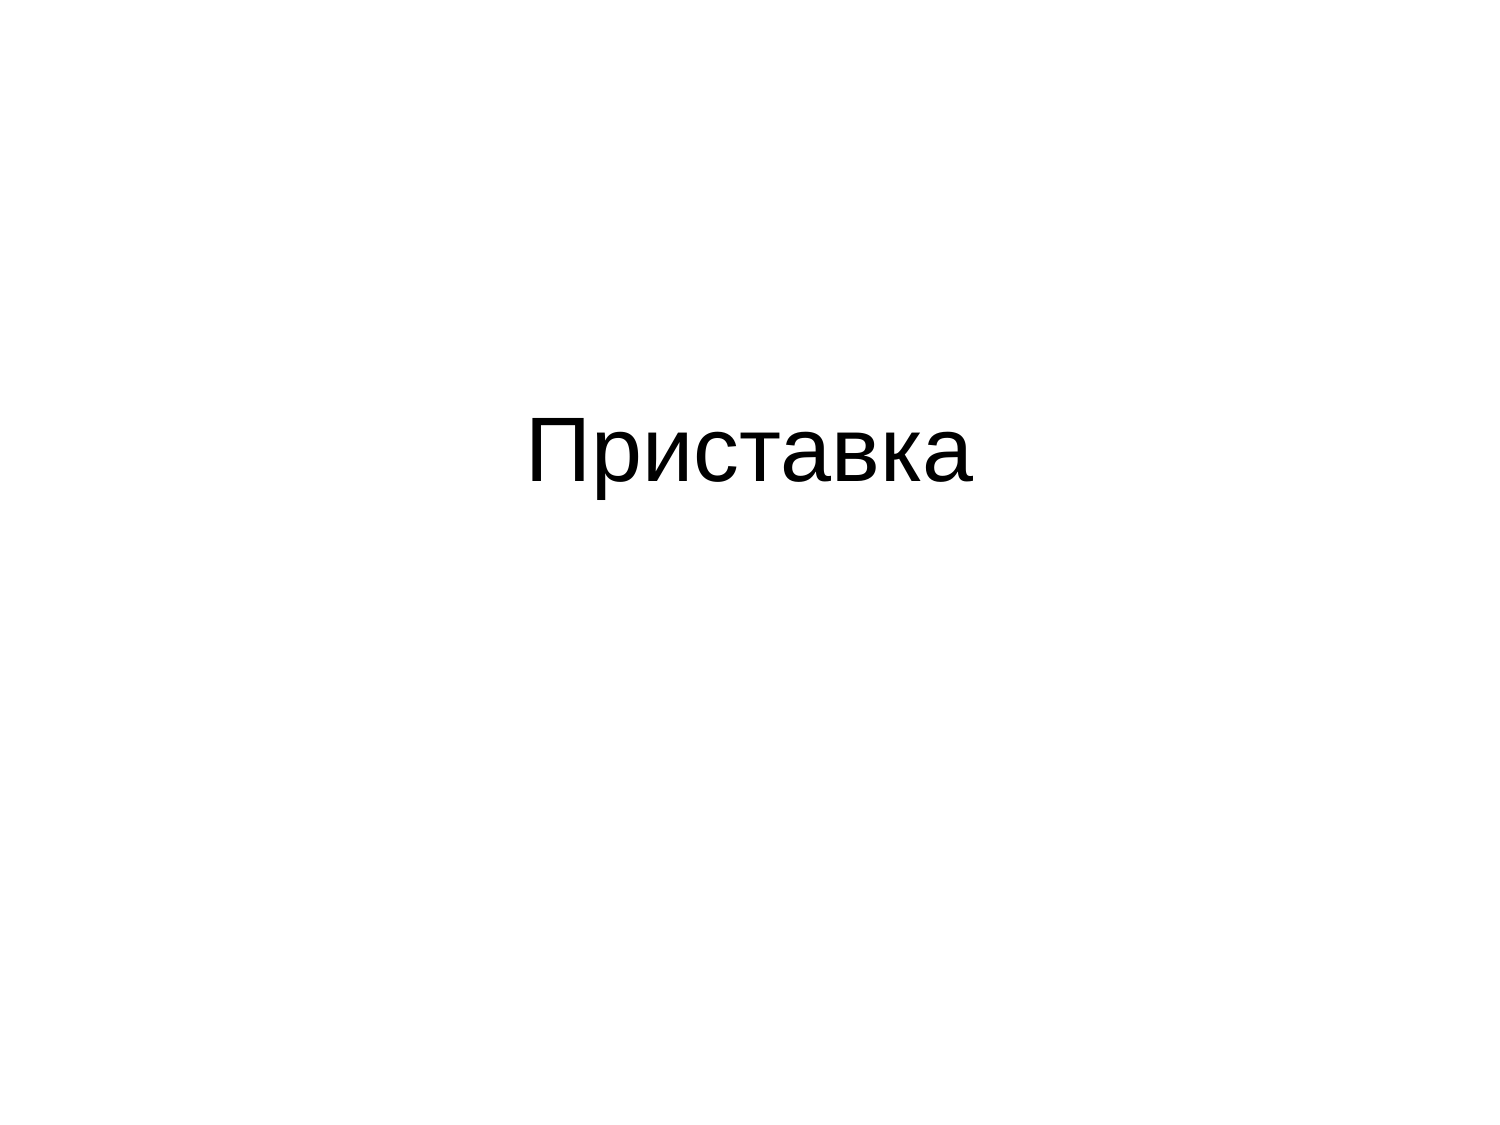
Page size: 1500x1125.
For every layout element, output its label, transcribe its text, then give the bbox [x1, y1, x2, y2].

title Приставка [75, 302, 1425, 587]
